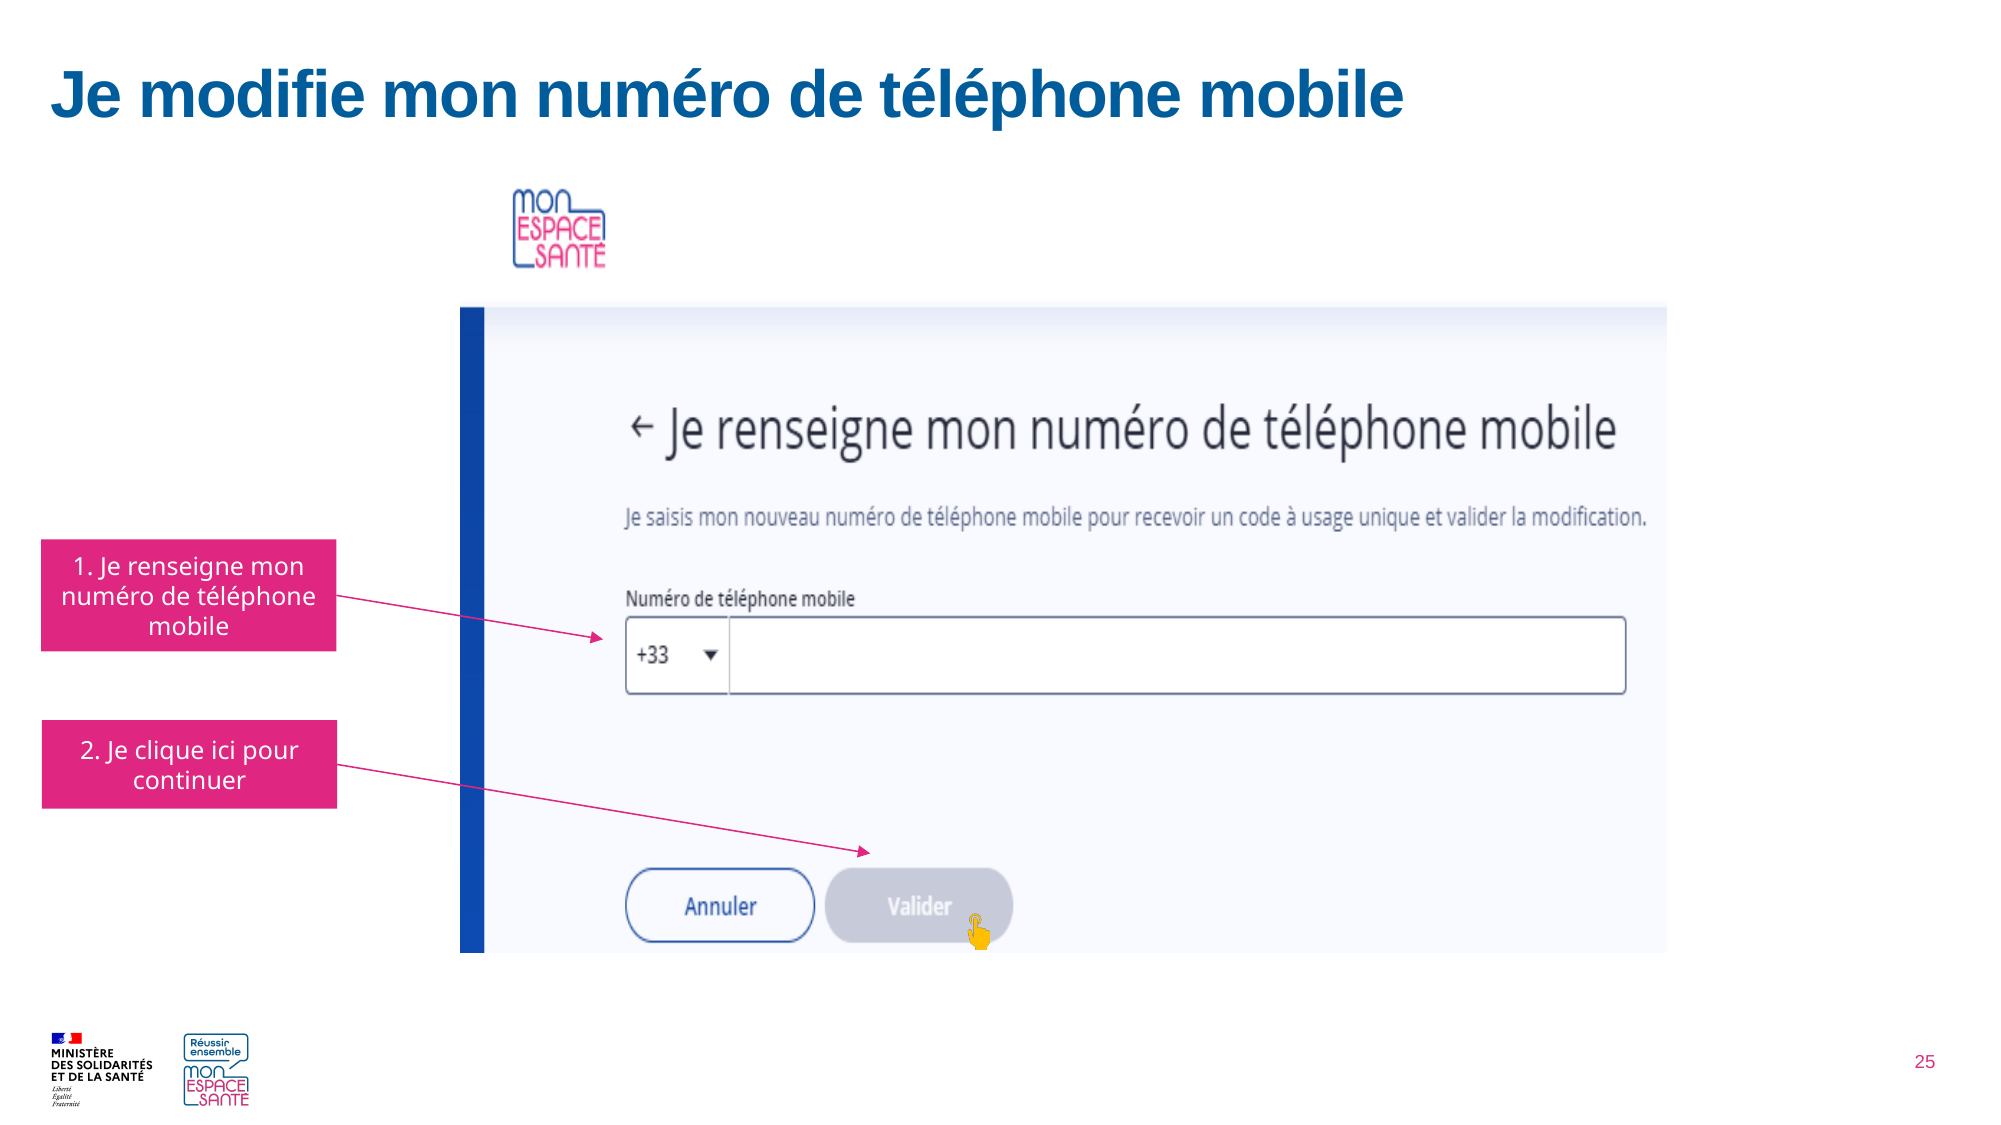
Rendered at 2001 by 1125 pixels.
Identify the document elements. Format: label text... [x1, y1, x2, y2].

slide_number 24 [1905, 1040, 1958, 1081]
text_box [41, 719, 871, 854]
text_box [460, 170, 1667, 953]
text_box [40, 539, 604, 652]
title Je modifie mon numéro de téléphone mobile [41, 41, 1945, 155]
picture [958, 910, 1001, 953]
picture [41, 1022, 163, 1117]
picture [172, 1022, 260, 1117]
